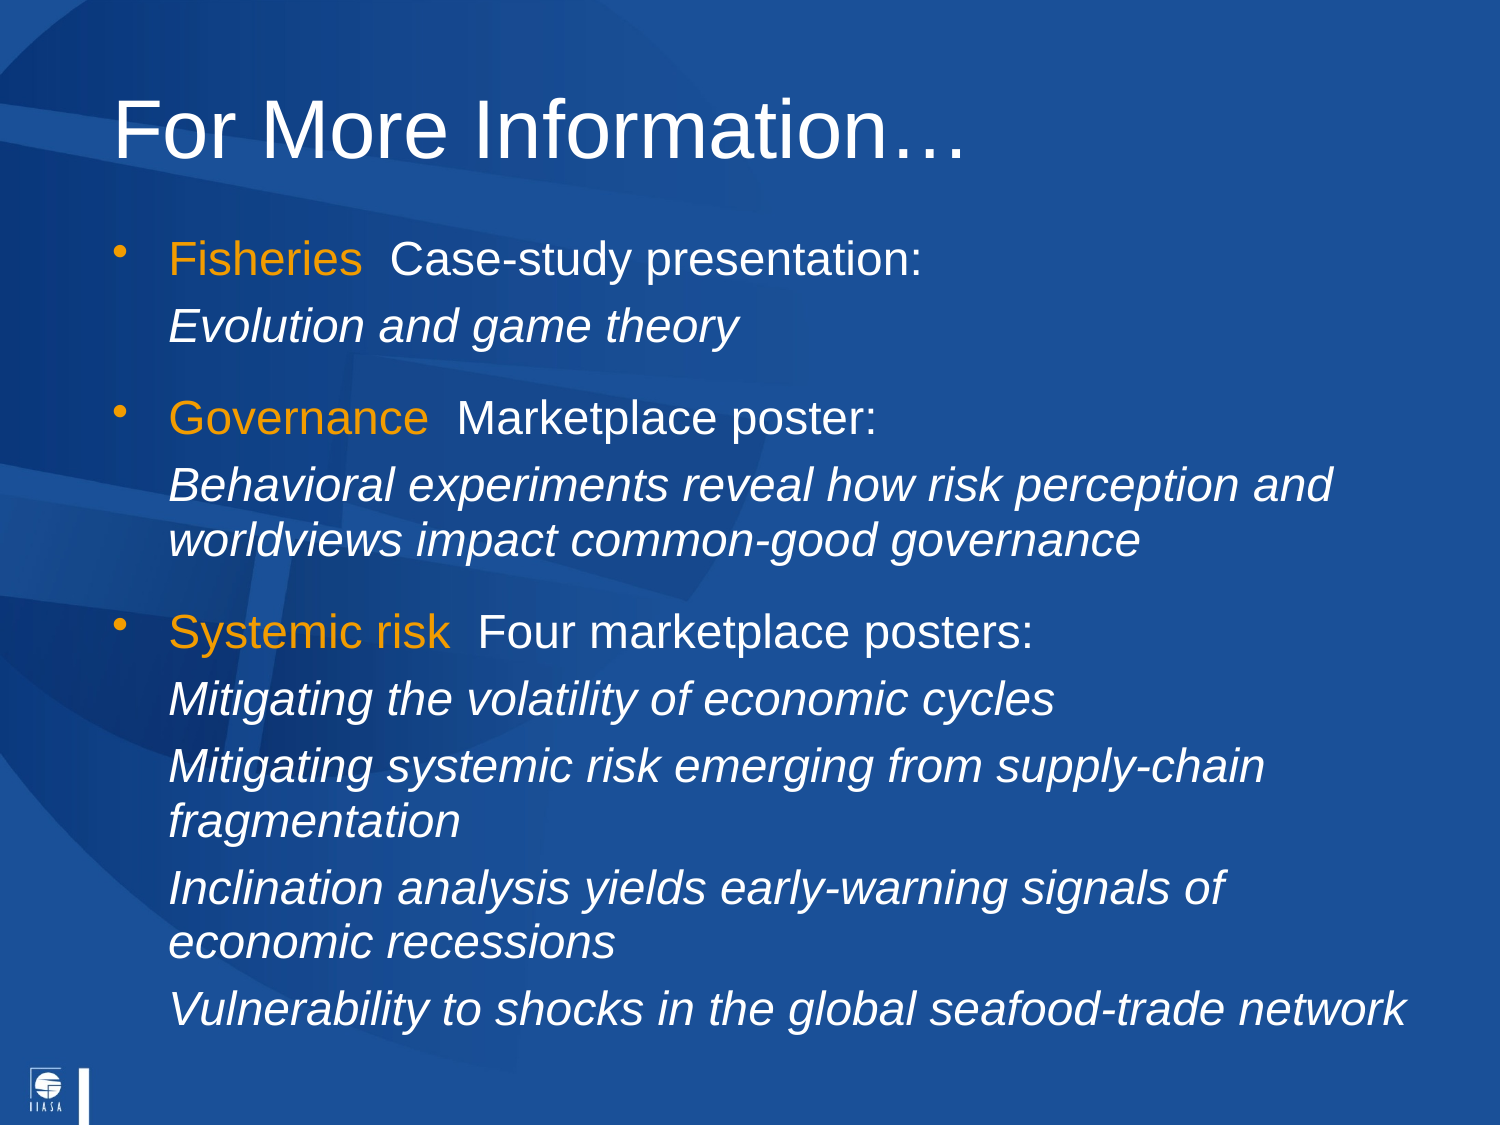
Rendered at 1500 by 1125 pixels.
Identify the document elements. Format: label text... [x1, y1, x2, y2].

text_box Fisheries Case-study presentation: Evolution and game theory Governance Marketplace poster: Behavioral experiments reveal how risk perception and worldviews impact common-good governance Systemic risk Four marketplace posters: Mitigating the volatility of economic cycles Mitigating systemic risk emerging from supply-chain fragmentation Inclination analysis yields early-warning signals of economic recessions Vulnerability to shocks in the global seafood-trade network [112, 231, 1413, 1043]
picture [0, 0, 1500, 1125]
title For More Information… [111, 74, 1500, 263]
